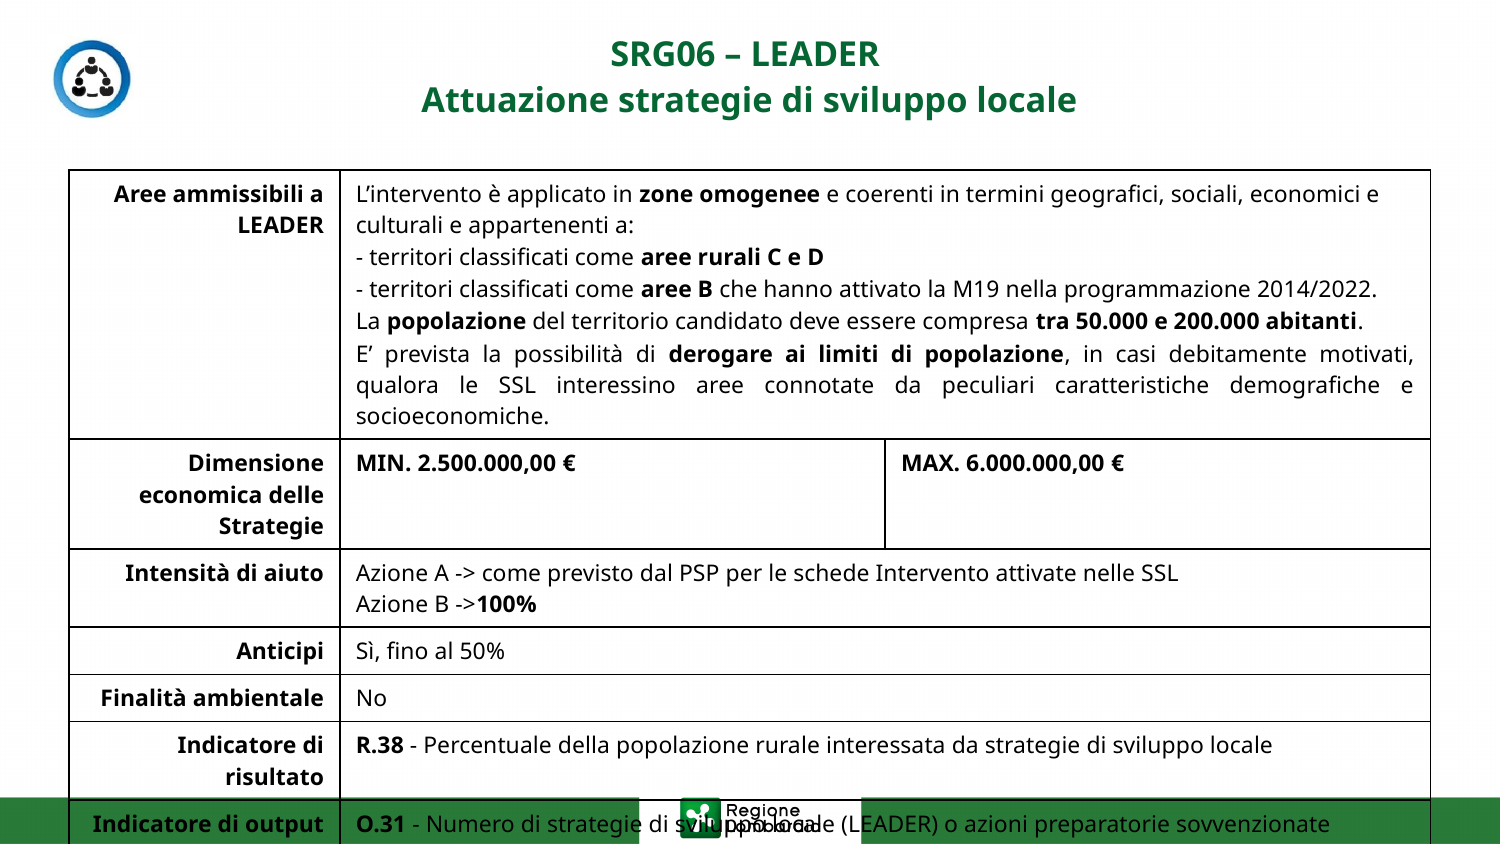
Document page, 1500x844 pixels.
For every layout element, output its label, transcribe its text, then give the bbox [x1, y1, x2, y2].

table_cell Indicatore di output [70, 801, 339, 844]
table_header L’intervento è applicato in zone omogenee e coerenti in termini geografici, sociali, economici e culturali e appartenenti a: - territori classificati come aree rurali C e D - territori classificati come aree B che hanno attivato la M19 nella programmazione 2014/2022. La popolazione del territorio candidato deve essere compresa tra 50.000 e 200.000 abitanti. E’ prevista la possibilità di derogare ai limiti di popolazione, in casi debitamente motivati, qualora le SSL interessino aree connotate da peculiari caratteristiche demografiche e socioeconomiche. [341, 171, 1430, 438]
table_cell Indicatore di risultato [70, 722, 339, 799]
table_header Aree ammissibili a LEADER [70, 171, 339, 438]
table_cell Finalità ambientale [70, 675, 339, 721]
table_cell R.38 - Percentuale della popolazione rurale interessata da strategie di sviluppo locale [341, 722, 1430, 799]
table_cell MIN. 2.500.000,00 € [341, 440, 884, 548]
picture [0, 0, 1500, 844]
table_cell Sì, fino al 50% [341, 628, 1430, 674]
table_cell O.31 - Numero di strategie di sviluppo locale (LEADER) o azioni preparatorie sovvenzionate [341, 801, 1430, 844]
text_box SRG06 – LEADER Attuazione strategie di sviluppo locale [112, 22, 1388, 131]
table_cell Anticipi [70, 628, 339, 674]
table_cell Intensità di aiuto [70, 550, 339, 626]
table_cell MAX. 6.000.000,00 € [886, 440, 1430, 548]
table_cell Azione A -> come previsto dal PSP per le schede Intervento attivate nelle SSL Azione B ->100% [341, 550, 1430, 626]
table_cell No [341, 675, 1430, 721]
table_cell Dimensione economica delle Strategie [70, 440, 339, 548]
